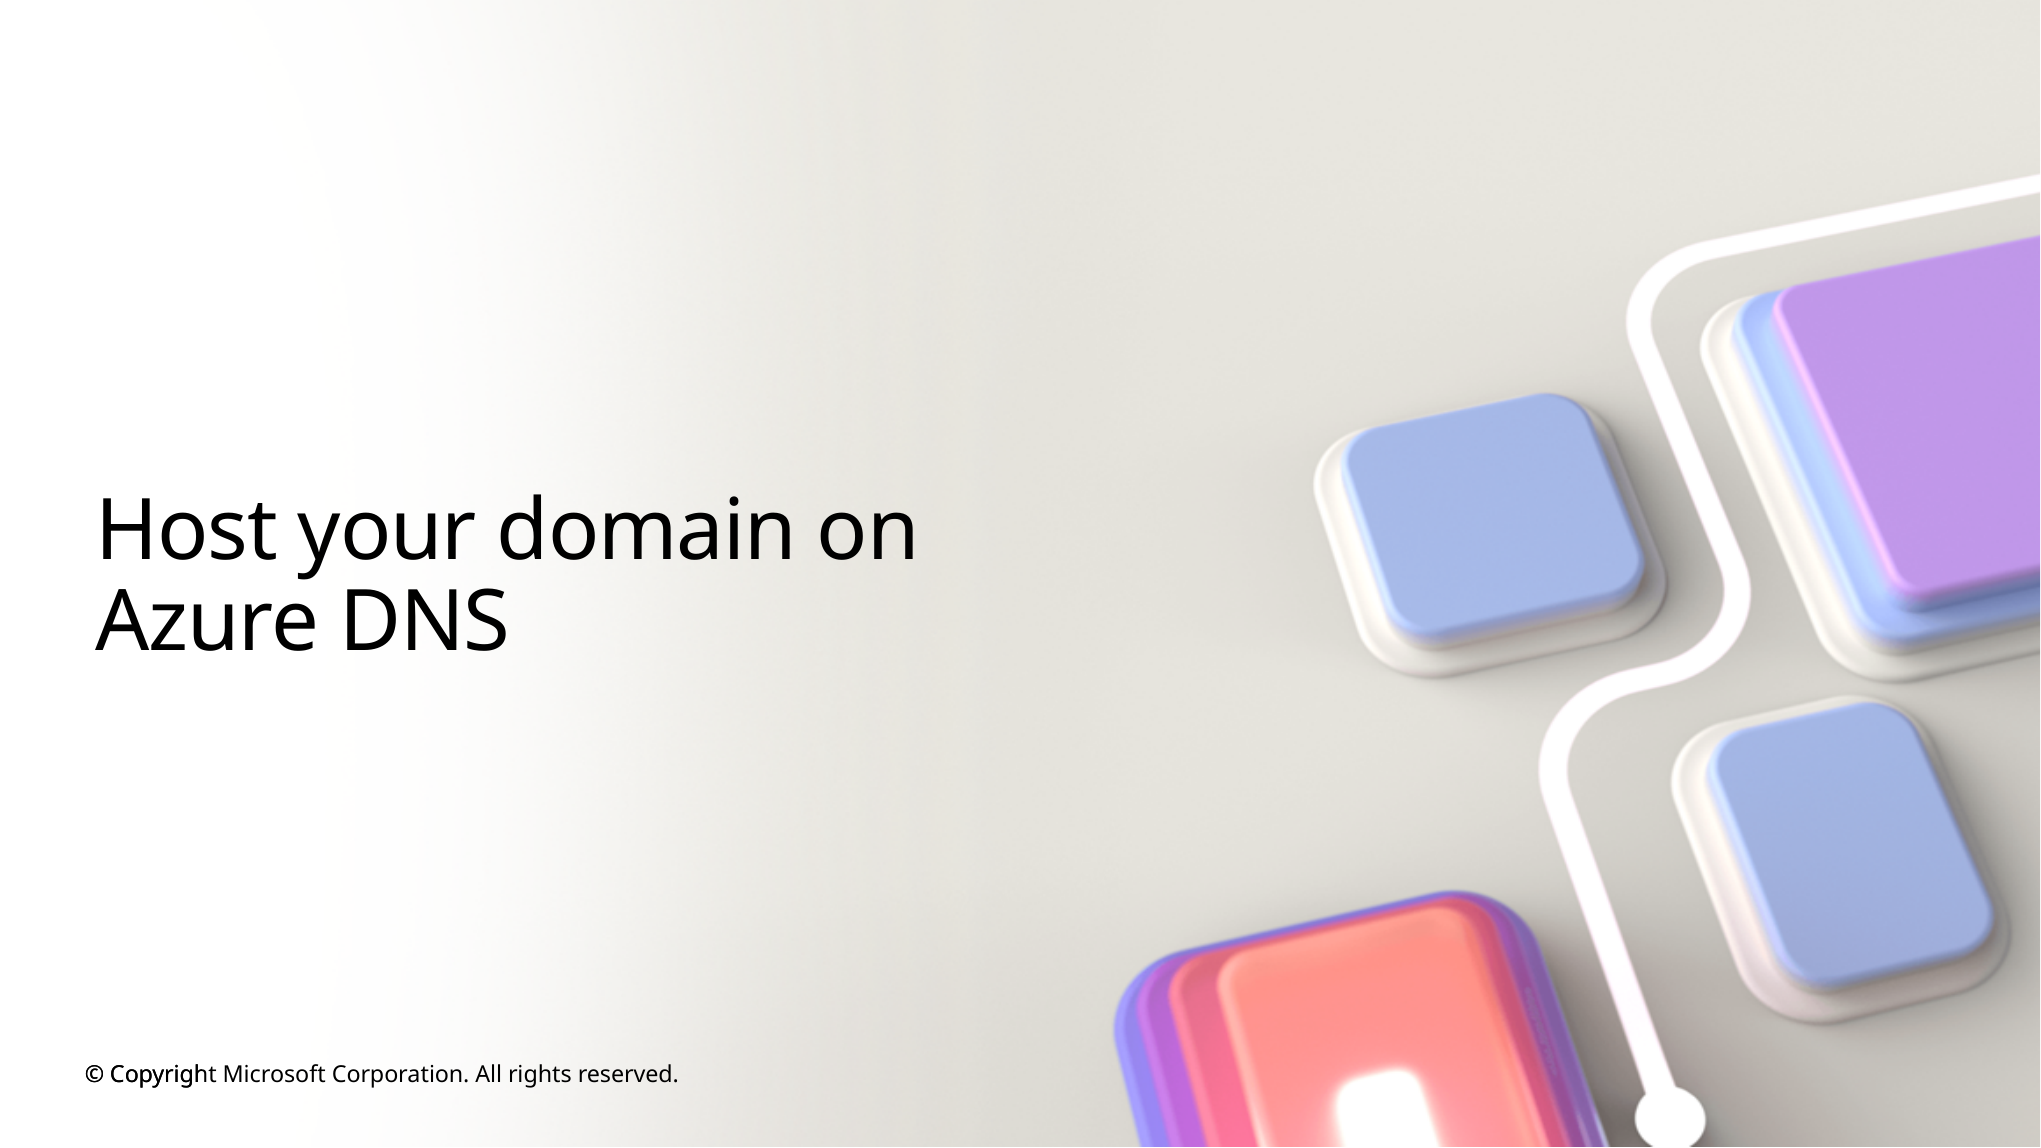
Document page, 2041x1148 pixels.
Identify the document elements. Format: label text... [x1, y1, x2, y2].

title Host your domain on Azure DNS [95, 483, 1076, 670]
picture [202, 0, 2041, 1147]
